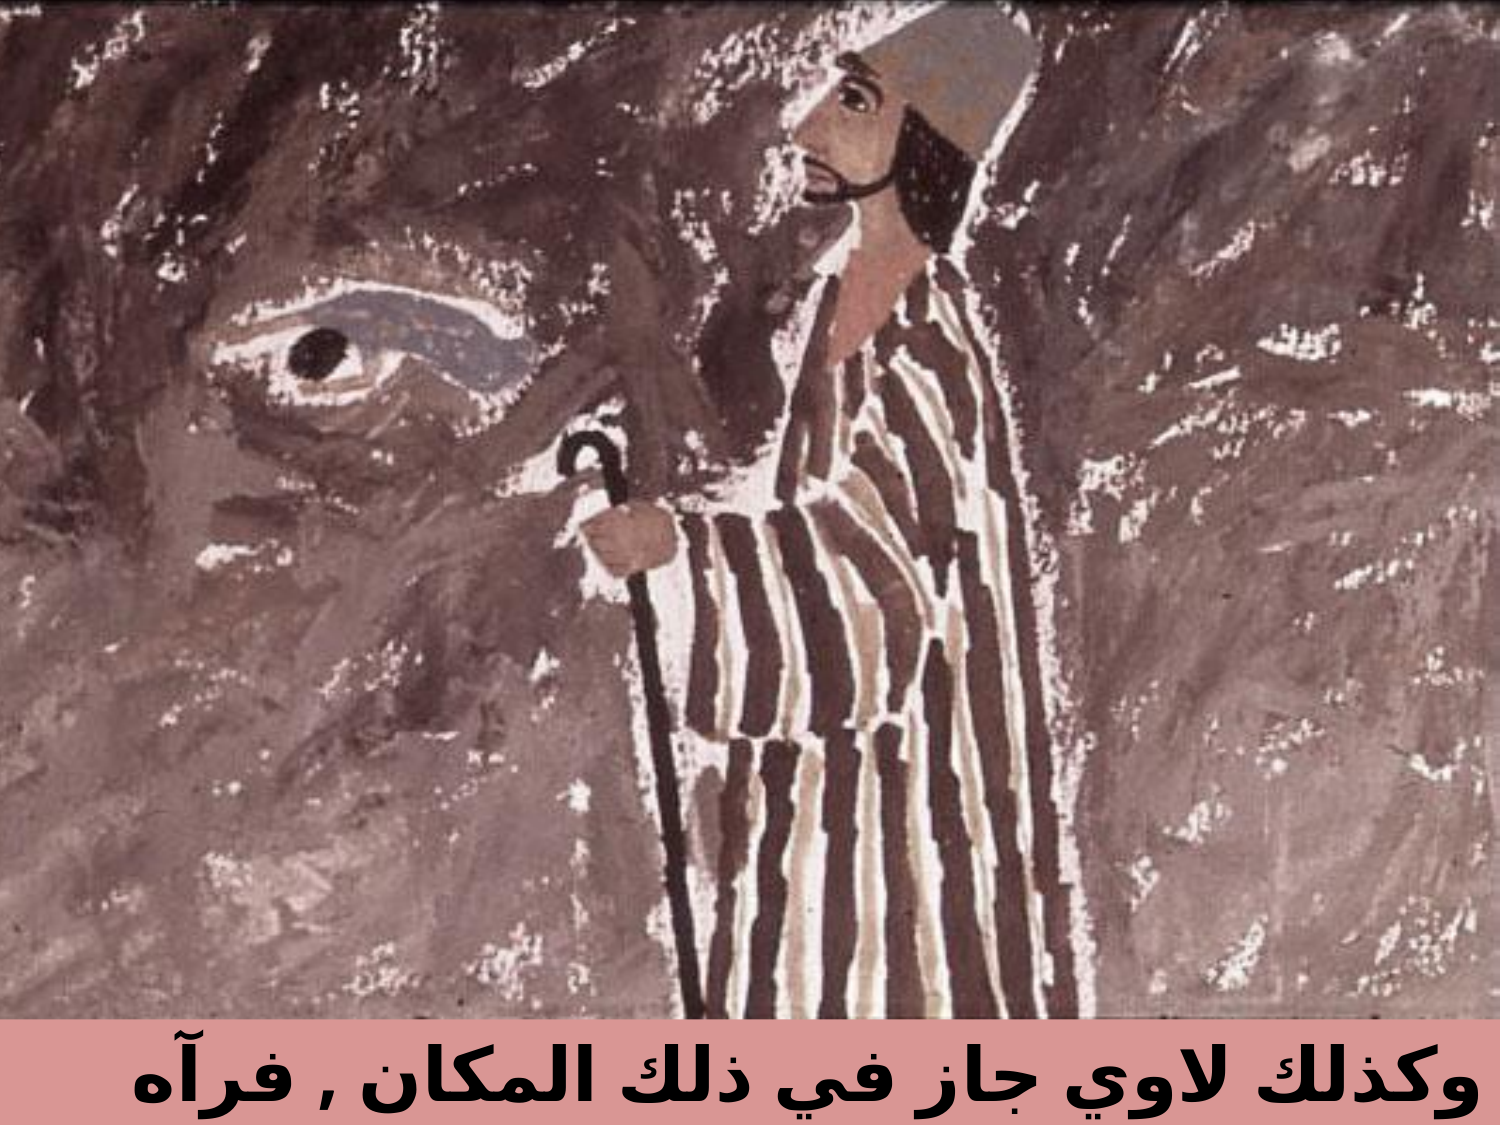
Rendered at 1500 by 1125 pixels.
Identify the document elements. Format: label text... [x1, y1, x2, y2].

text_box وكذلك لاوي جاز في ذلك المكان , فرآه فمال عنه ومضى [0, 1026, 1500, 1125]
picture [0, 0, 1500, 1020]
